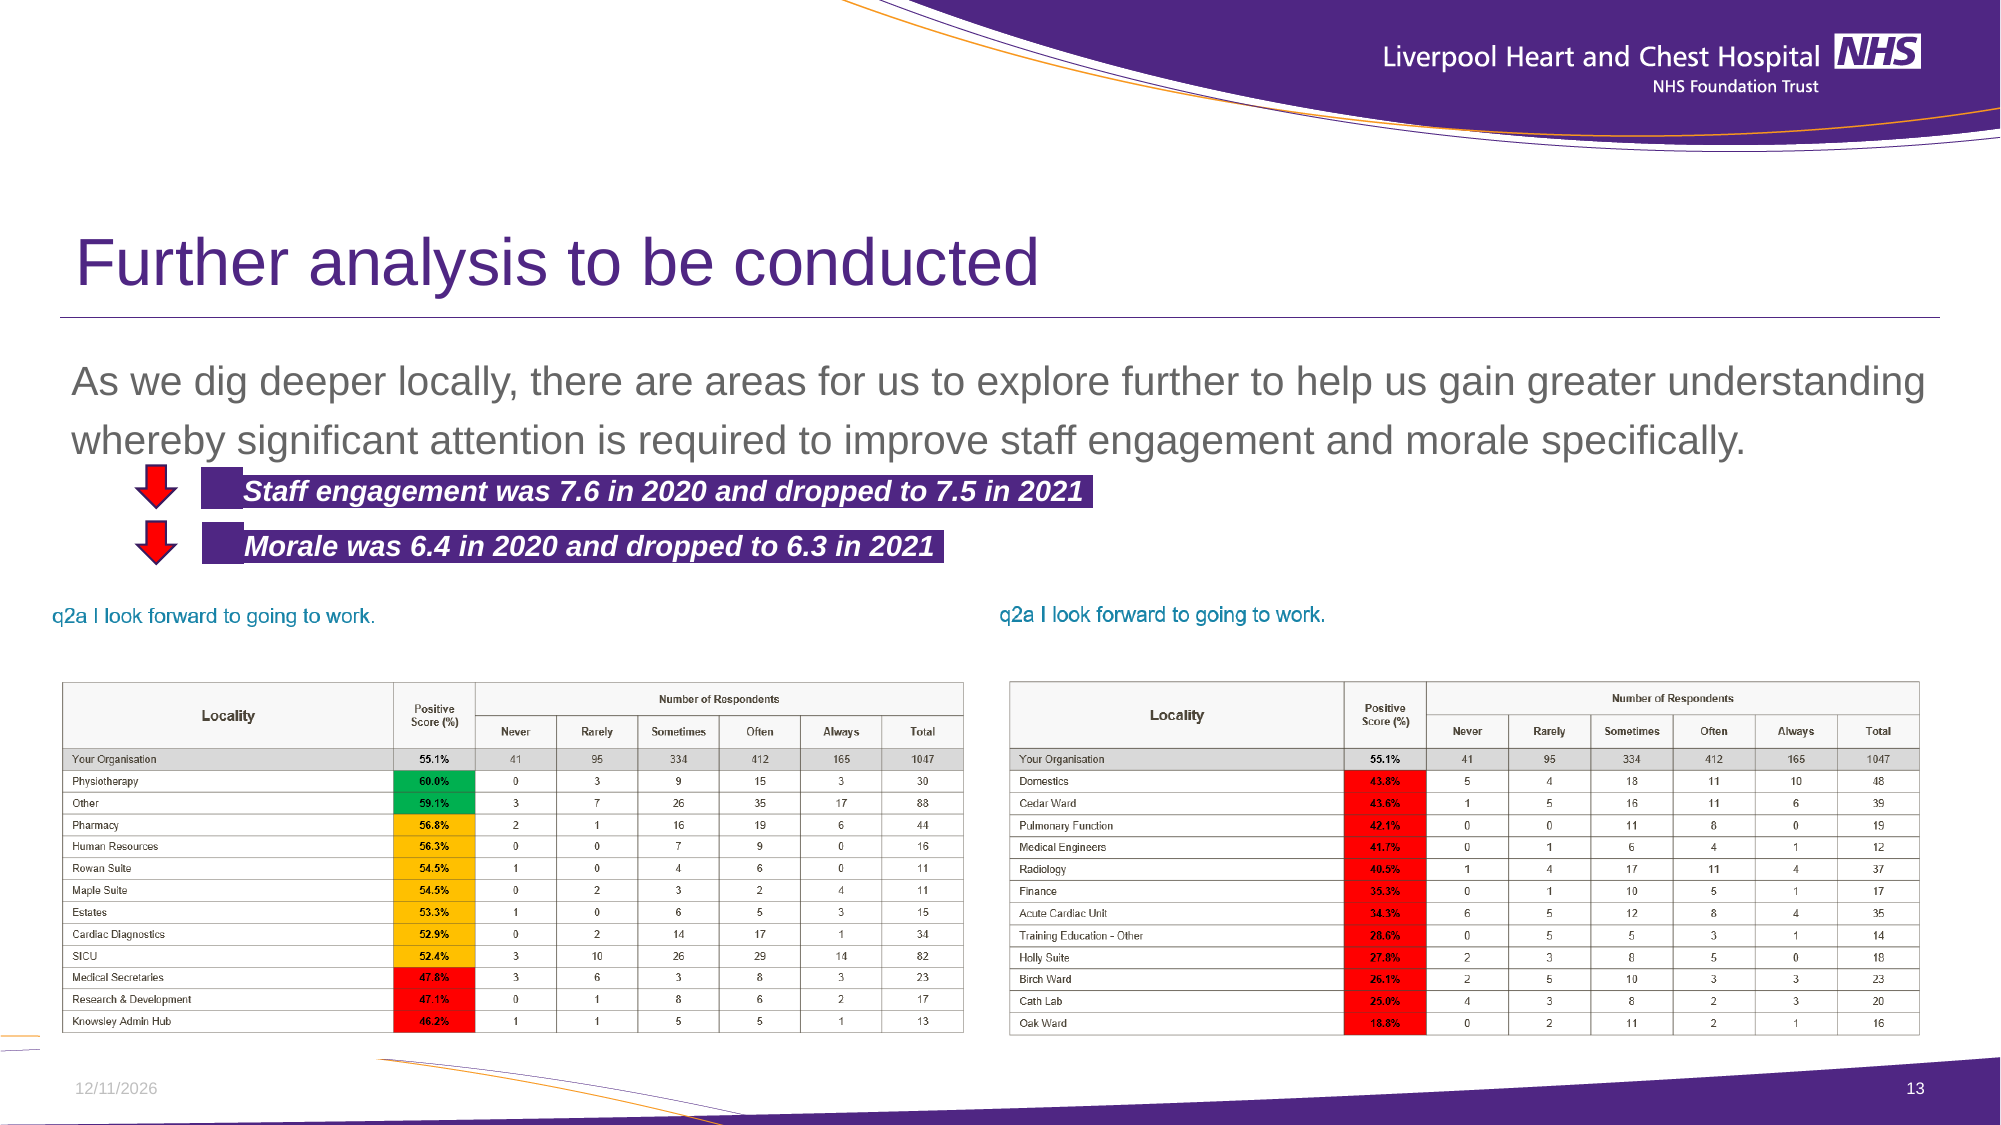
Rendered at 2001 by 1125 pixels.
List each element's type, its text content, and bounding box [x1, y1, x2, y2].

picture [0, 0, 2001, 1125]
text_box Staff engagement was 7.6 in 2020 and dropped to 7.5 in 2021 [186, 456, 1187, 517]
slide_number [60, 1059, 511, 1118]
text_box Morale was 6.4 in 2020 and dropped to 6.3 in 2021 [187, 511, 1188, 572]
text_box As we dig deeper locally, there are areas for us to explore further to help us gain greater understanding whereby significant attention is required to improve staff engagement and morale specifically. [60, 339, 1940, 478]
slide_number 13 [1489, 1058, 1940, 1118]
text_box [134, 520, 179, 566]
title Further analysis to be conducted [60, 168, 1940, 307]
text_box [134, 464, 179, 510]
